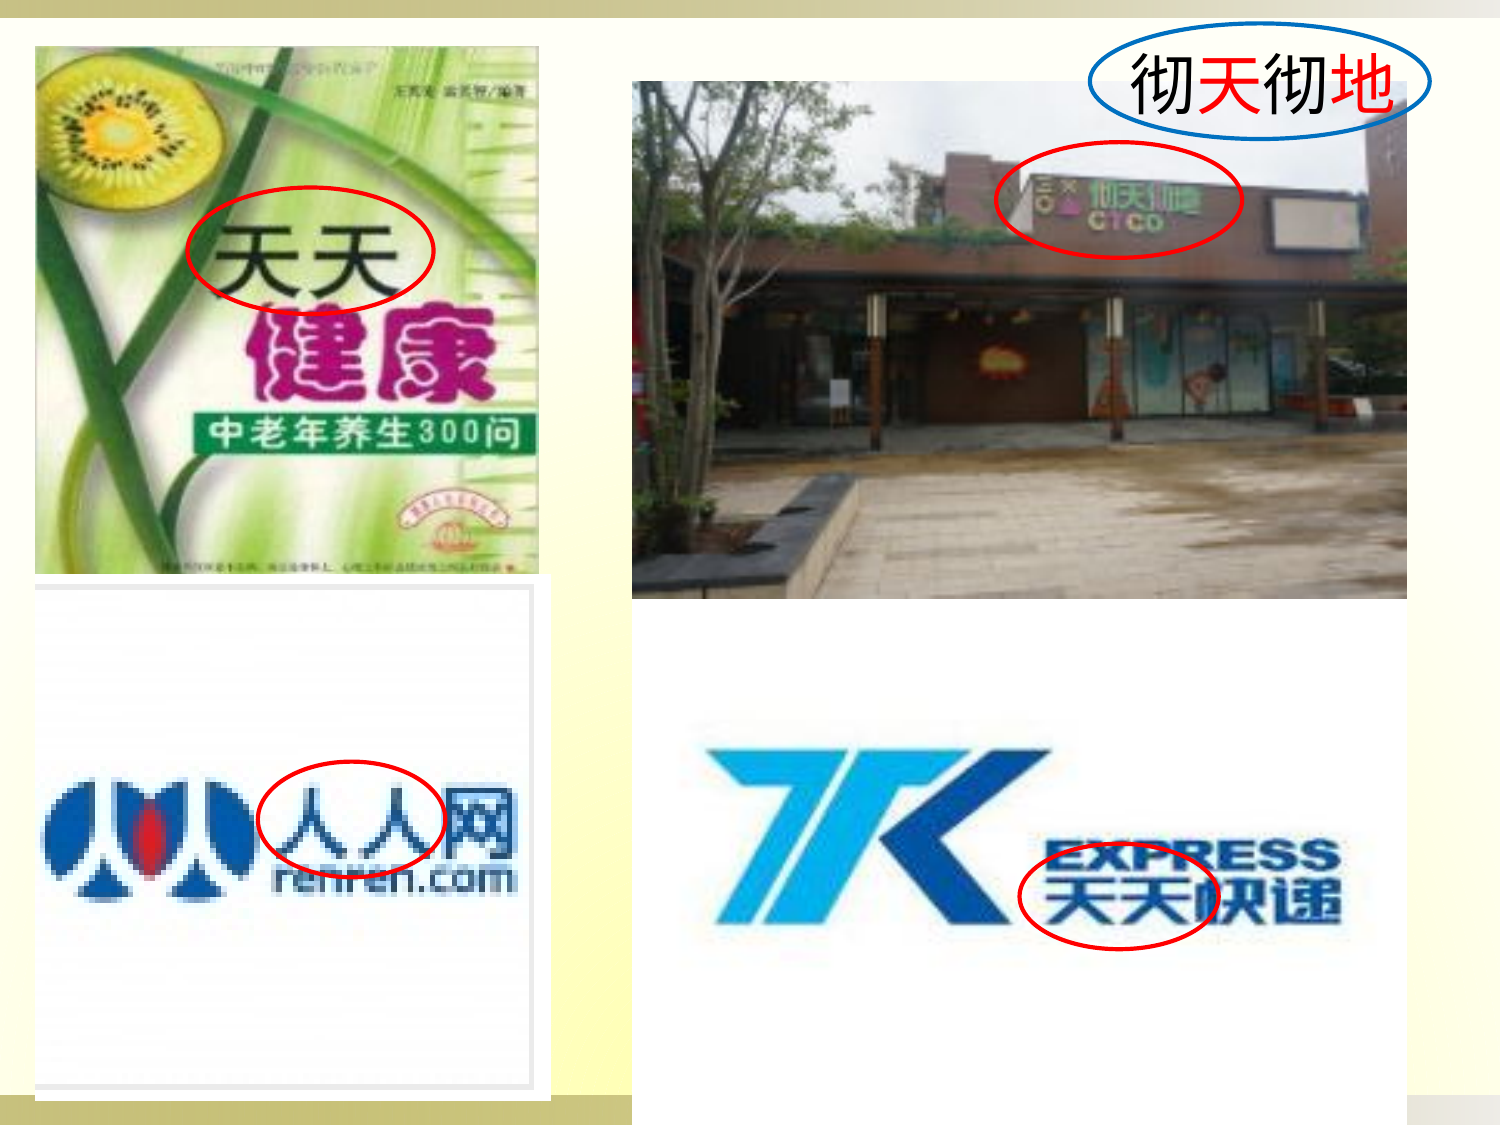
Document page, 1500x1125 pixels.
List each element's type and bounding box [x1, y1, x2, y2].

picture [34, 46, 552, 1102]
text_box [1089, 22, 1431, 140]
picture [632, 81, 1408, 1125]
